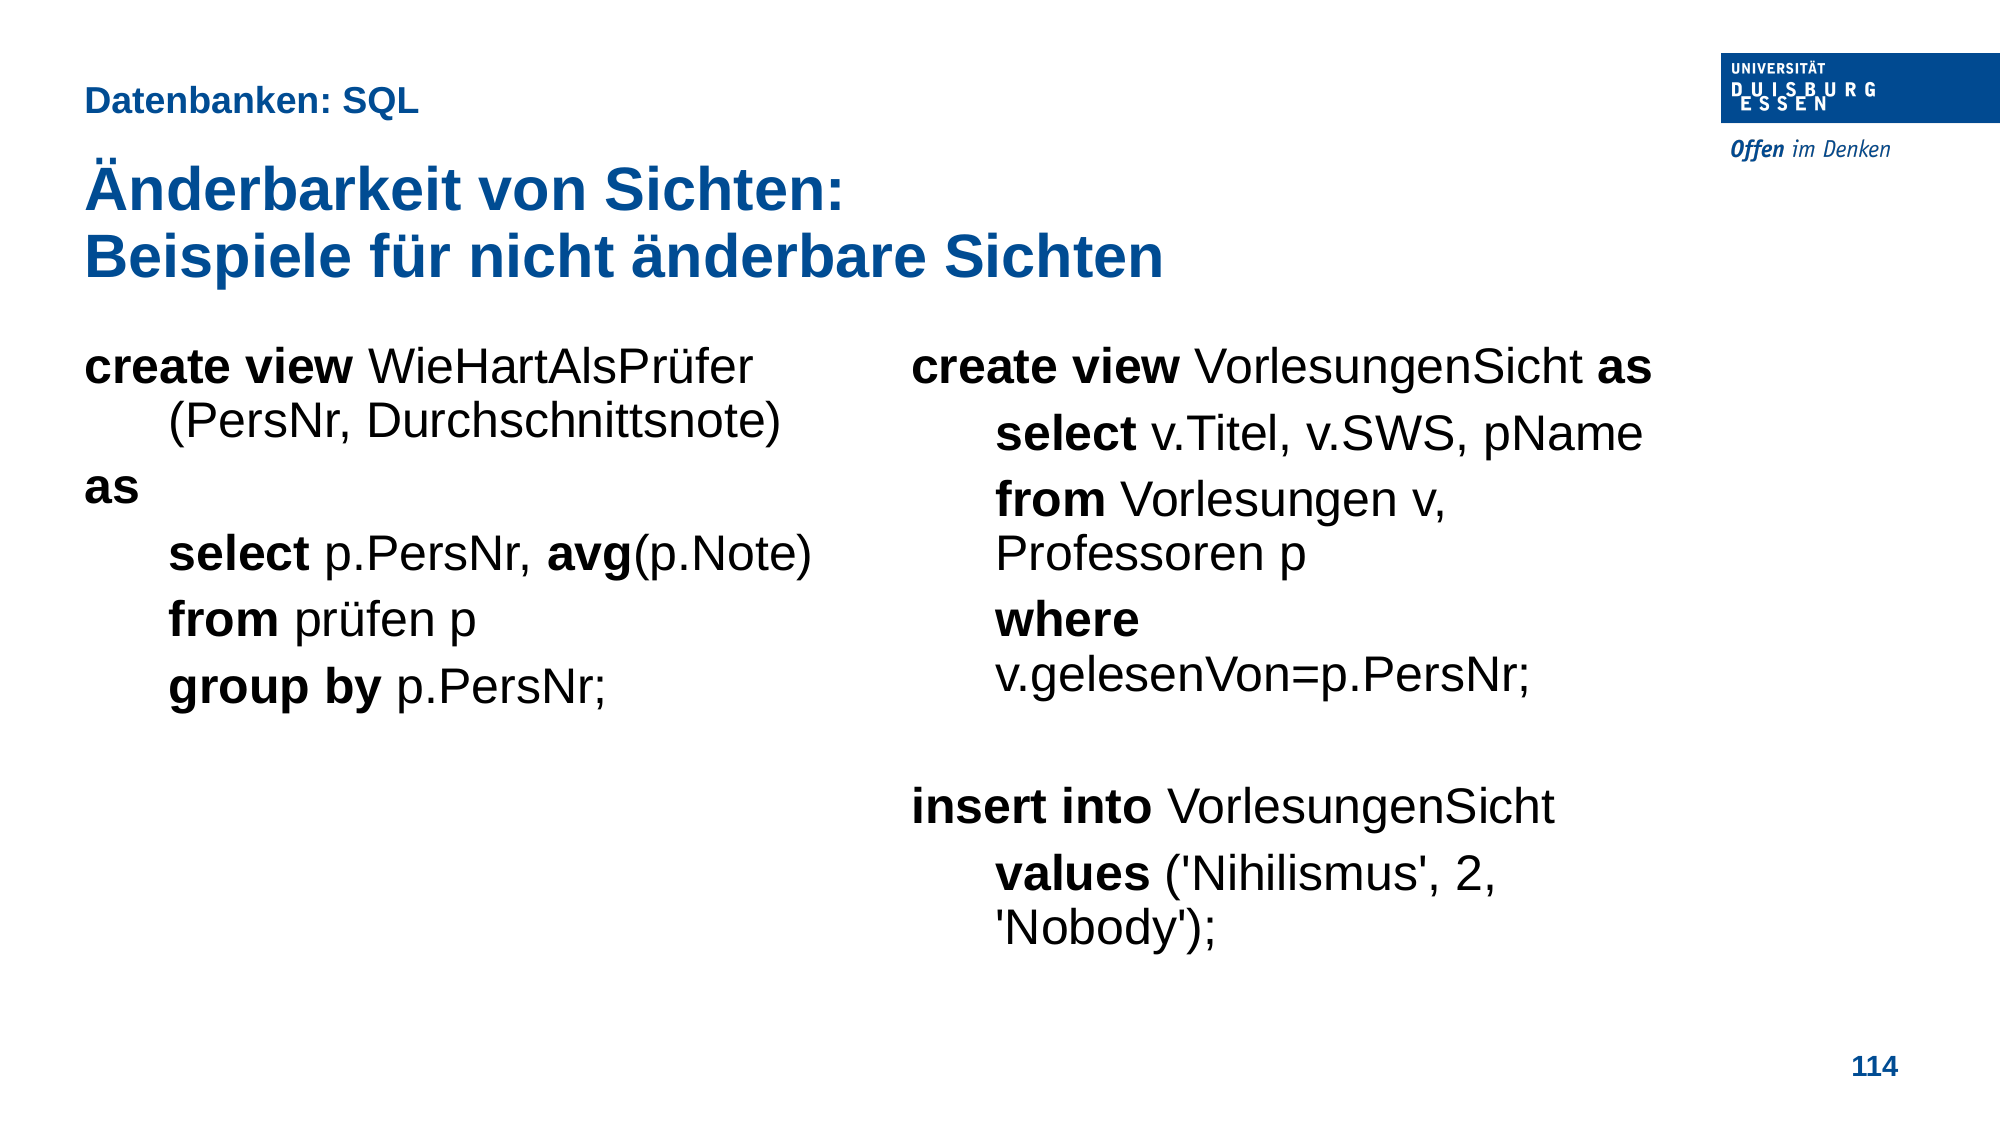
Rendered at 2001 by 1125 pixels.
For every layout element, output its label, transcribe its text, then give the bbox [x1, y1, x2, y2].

slide_number 114 [1677, 1039, 1914, 1081]
list create view WieHartAlsPrüfer (PersNr, Durchschnittsnote) as select p.PersNr, avg(p.Note) from prüfen p group by p.PersNr; create view VorlesungenSicht as select v.Titel, v.SWS, pName from Vorlesungen v, Professoren p where v.gelesenVon=p.PersNr; insert into VorlesungenSicht values ('Nihilismus', 2, 'Nobody'); [84, 332, 1694, 1005]
picture [1721, 53, 2000, 162]
list Datenbanken: SQL [84, 81, 1694, 122]
list Änderbarkeit von Sichten: Beispiele für nicht änderbare Sichten [84, 150, 1694, 298]
